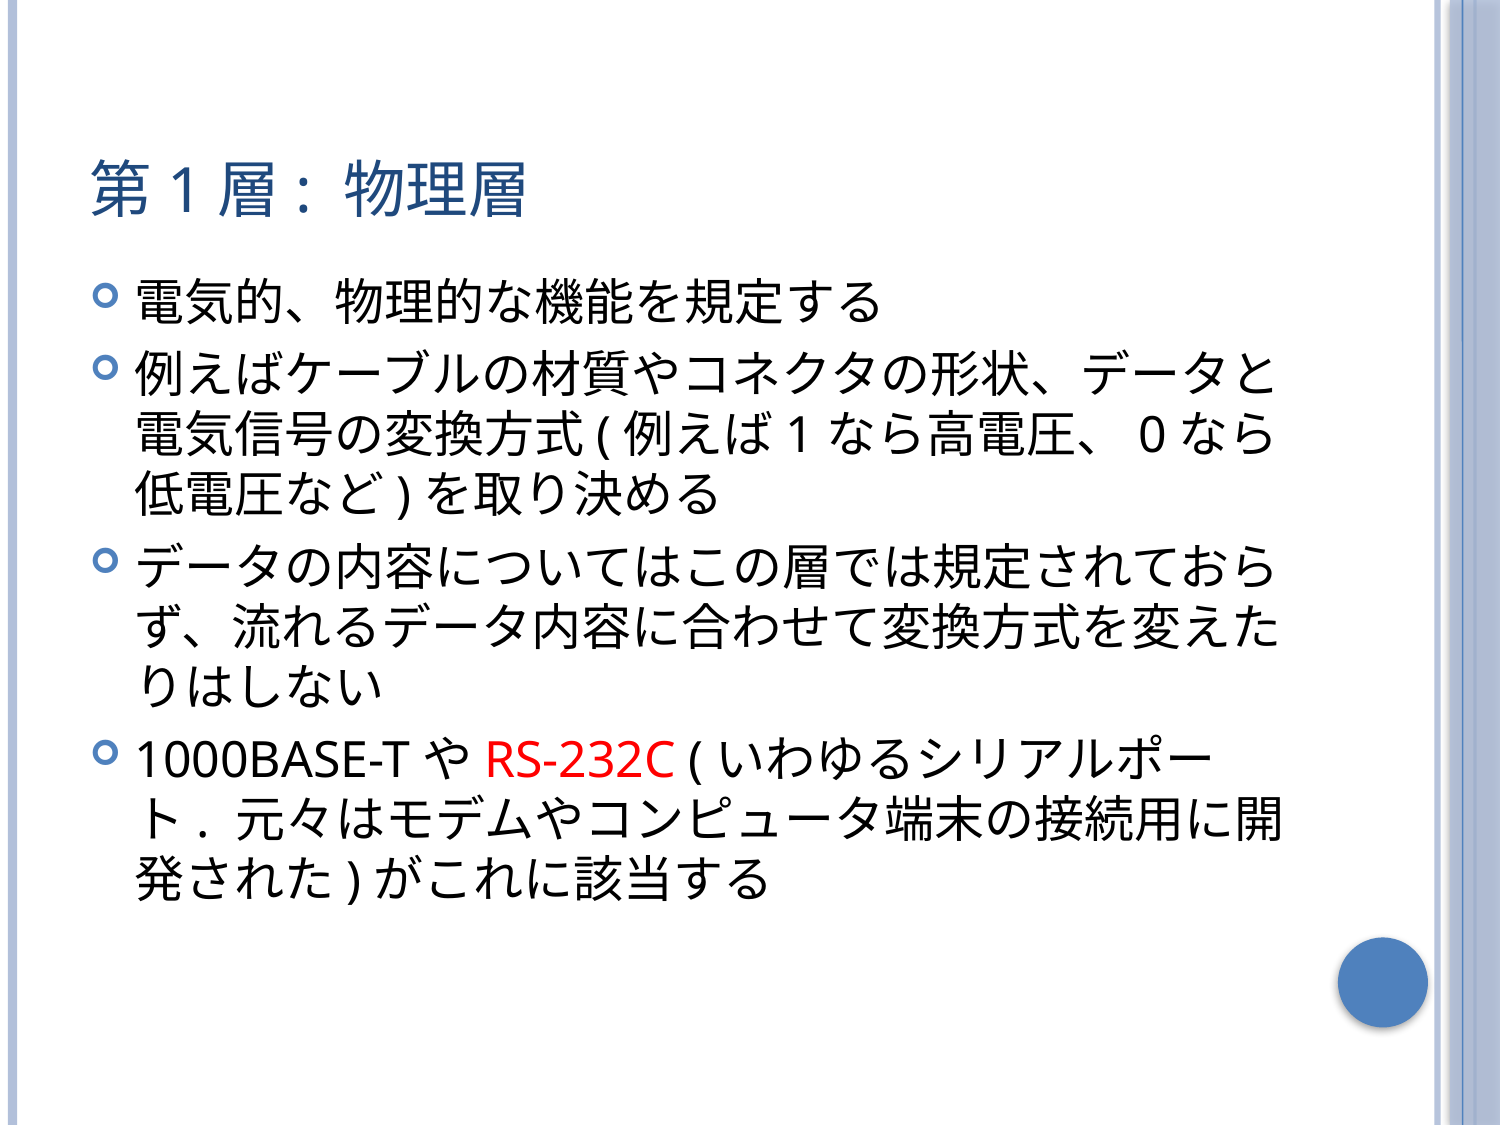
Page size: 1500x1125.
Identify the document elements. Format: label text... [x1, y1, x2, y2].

list 電気的、物理的な機能を規定する 例えばケーブルの材質やコネクタの形状、データと電気信号の変換方式(例えば1なら高電圧、0なら低電圧など)を取り決める データの内容についてはこの層では規定されておらず、流れるデータ内容に合わせて変換方式を変えたりはしない 1000BASE-TやRS-232C (いわゆるシリアルポート. 元々はモデムやコンピュータ端末の接続用に開発された)がこれに該当する [75, 262, 1300, 1062]
title 第1層: 物理層 [75, 45, 1300, 233]
